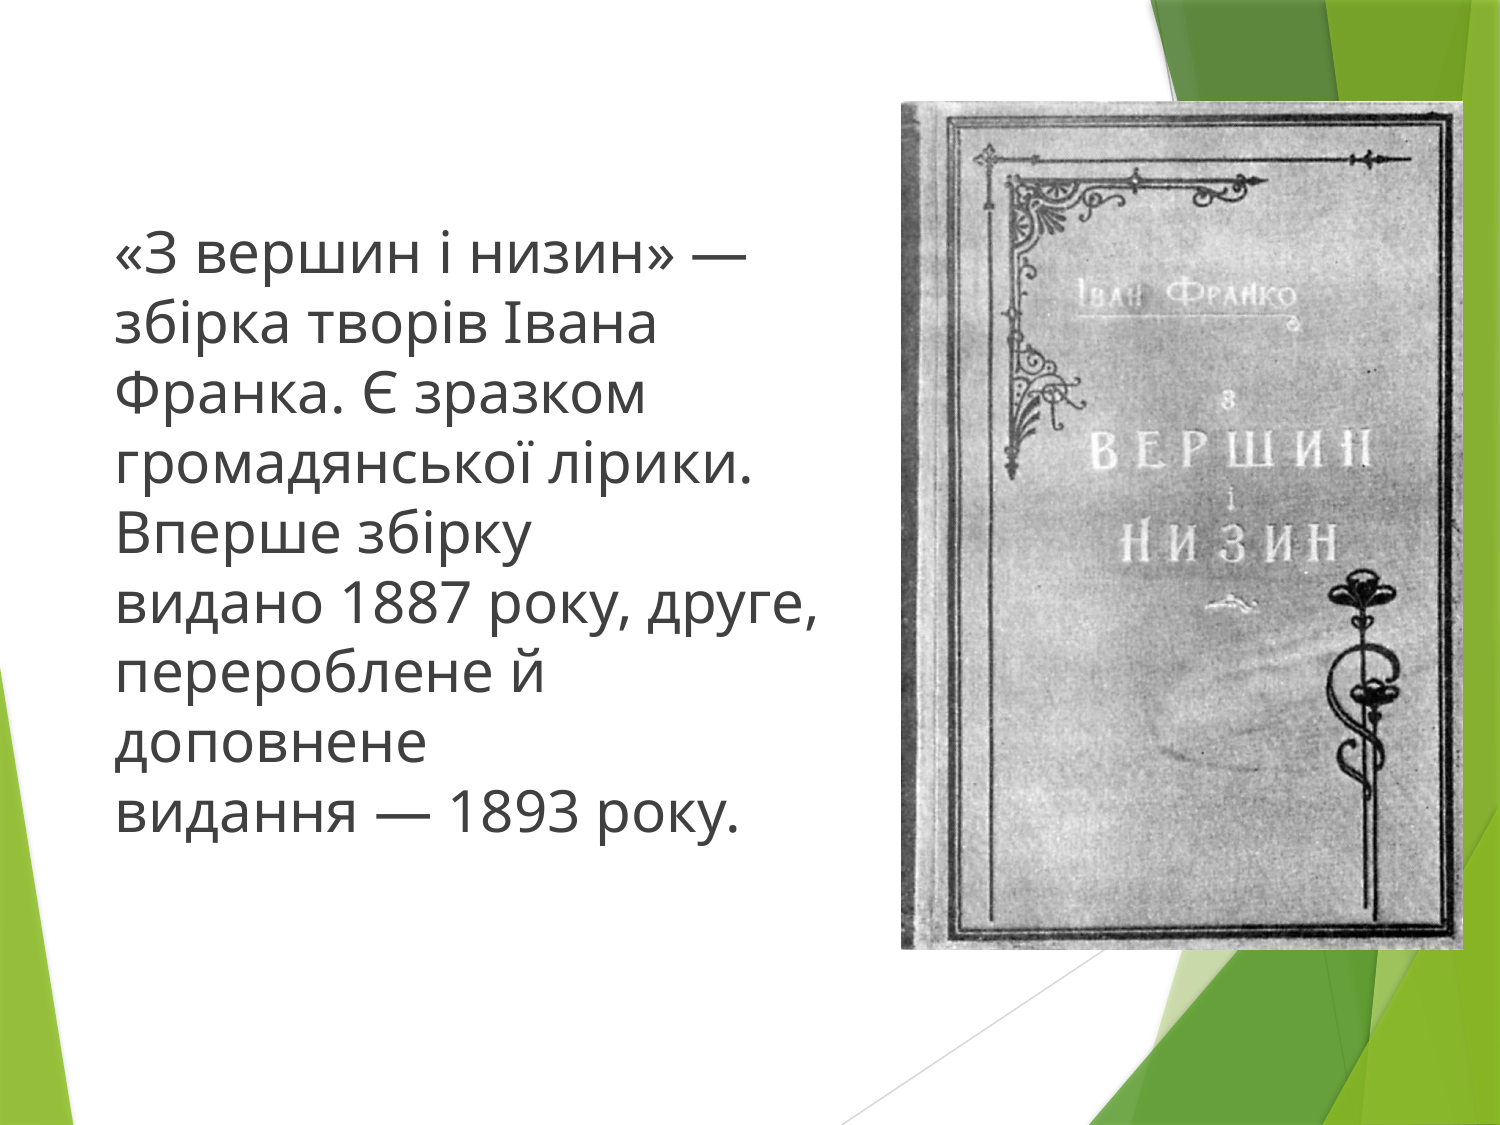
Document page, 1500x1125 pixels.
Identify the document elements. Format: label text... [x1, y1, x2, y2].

list «З вершин і низин» — збірка творів Івана Франка. Є зразком громадянської лірики. Вперше збірку видано 1887 року, друге, перероблене й доповнене видання — 1893 року. [99, 208, 880, 991]
picture [901, 101, 1463, 951]
